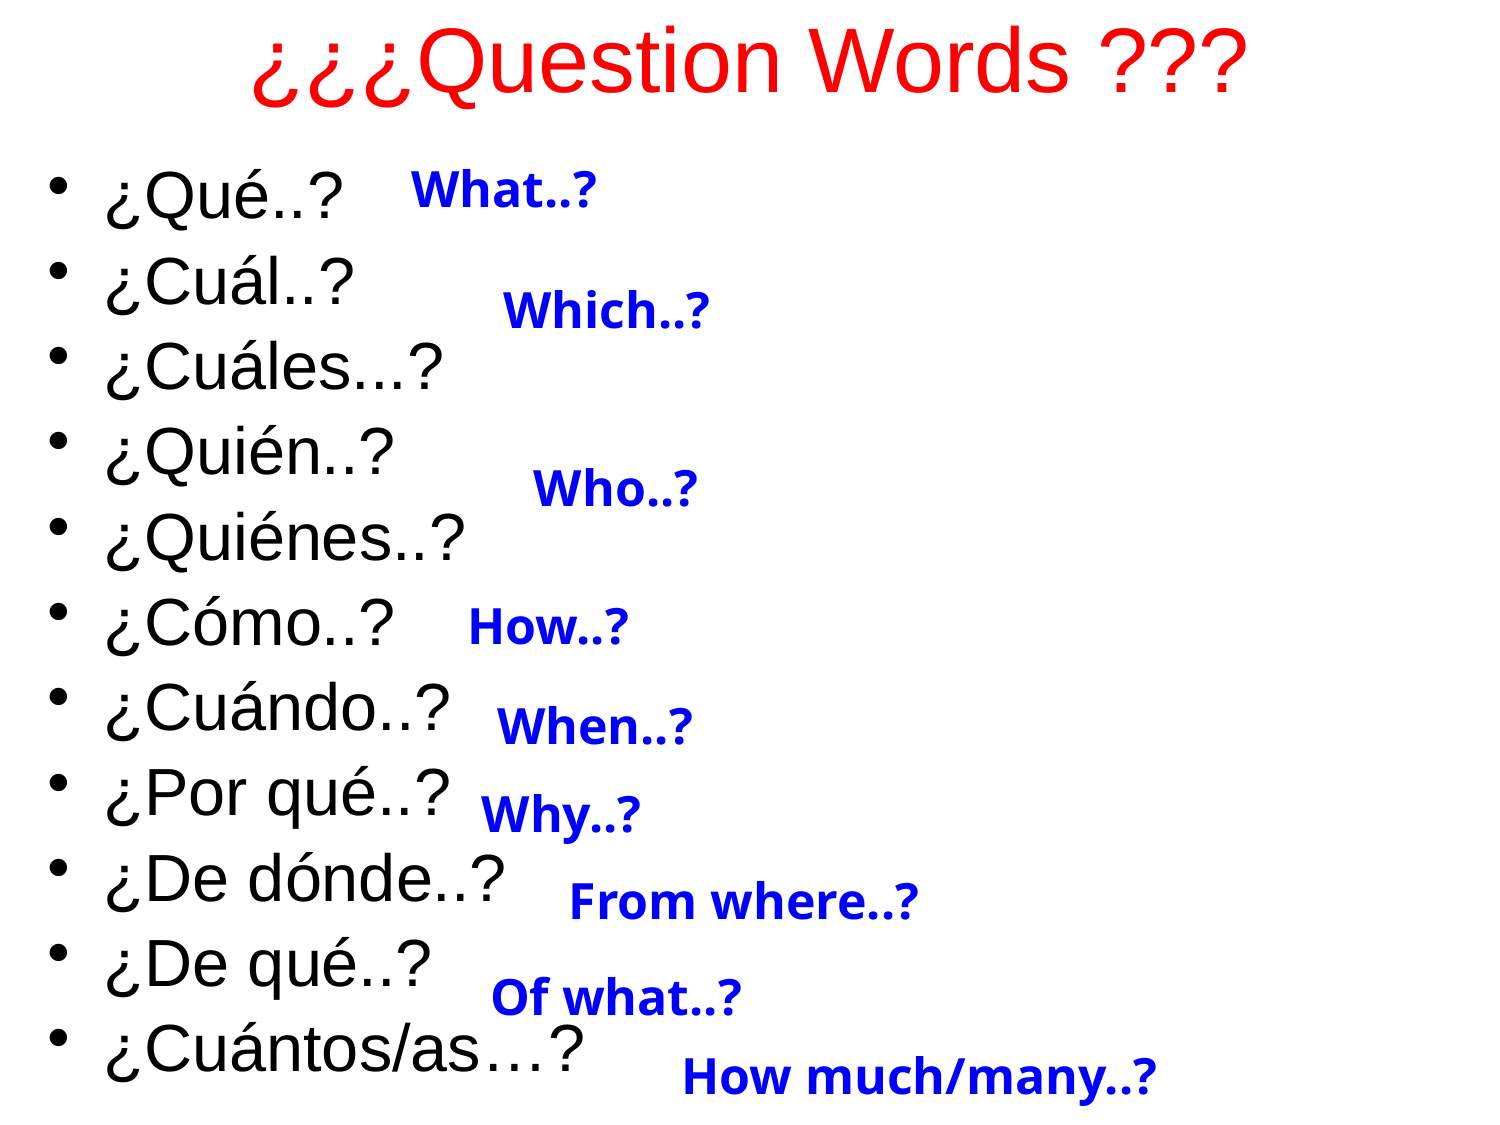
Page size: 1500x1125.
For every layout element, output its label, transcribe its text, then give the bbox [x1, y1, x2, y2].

text_box Of what..? [475, 958, 757, 1034]
text_box How much/many..? [666, 1037, 1173, 1113]
text_box How..? [453, 587, 644, 663]
text_box When..? [482, 687, 709, 763]
text_box Why..? [467, 774, 657, 850]
text_box Who..? [519, 448, 714, 524]
text_box What..? [396, 149, 612, 225]
title ¿¿¿Question Words ??? [75, 0, 1425, 150]
text_box From where..? [553, 862, 935, 938]
list ¿Qué..? ¿Cuál..? ¿Cuáles...? ¿Quién..? ¿Quiénes..? ¿Cómo..? ¿Cuándo..? ¿Por qué..? ¿De dónde..? ¿De qué..? ¿Cuántos/as…? [32, 153, 1383, 897]
text_box Which..? [488, 270, 726, 346]
